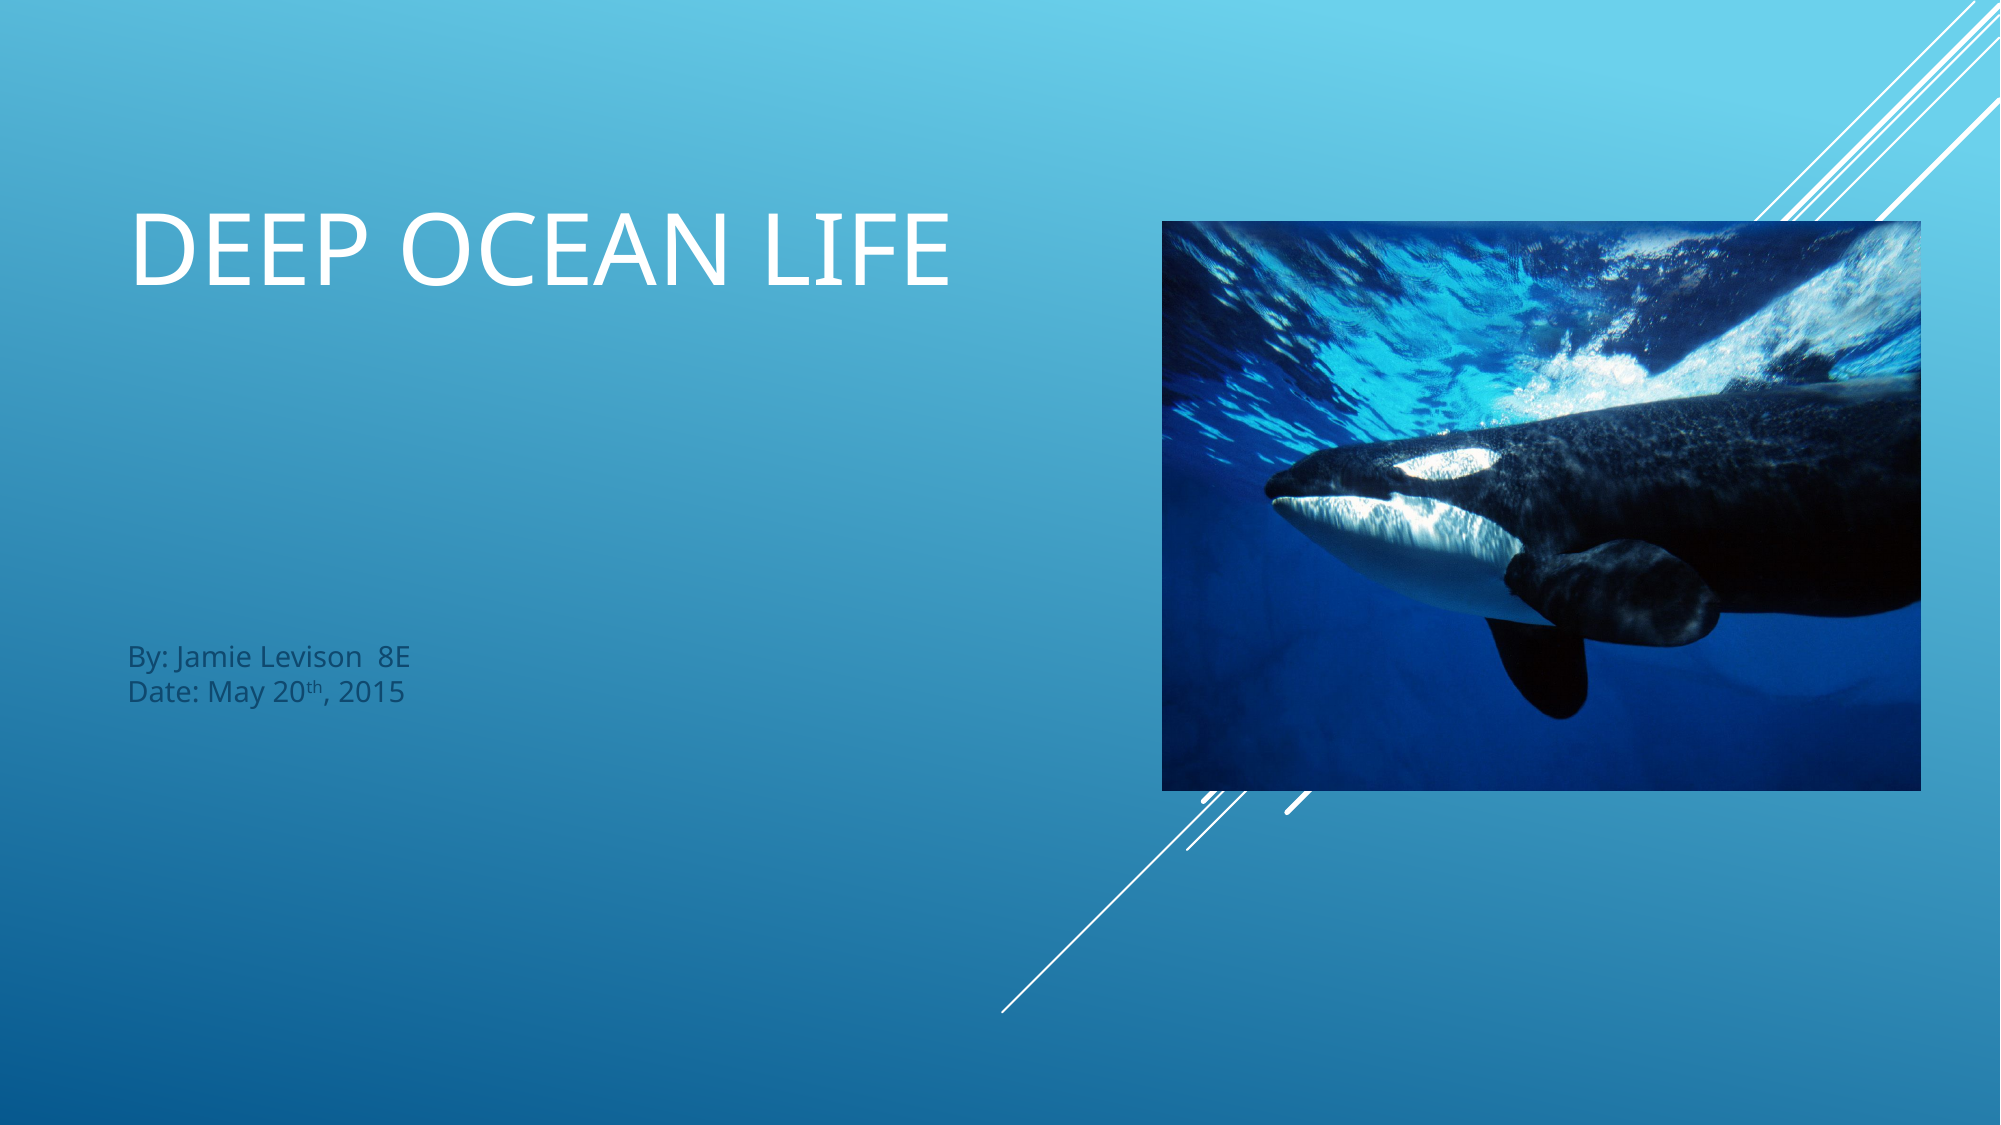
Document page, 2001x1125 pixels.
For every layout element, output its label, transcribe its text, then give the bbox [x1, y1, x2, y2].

subtitle By: Jamie Levison 8E Date: May 20th, 2015 [112, 630, 1163, 950]
title Deep ocean life [112, 112, 1425, 313]
picture [1161, 221, 1922, 791]
